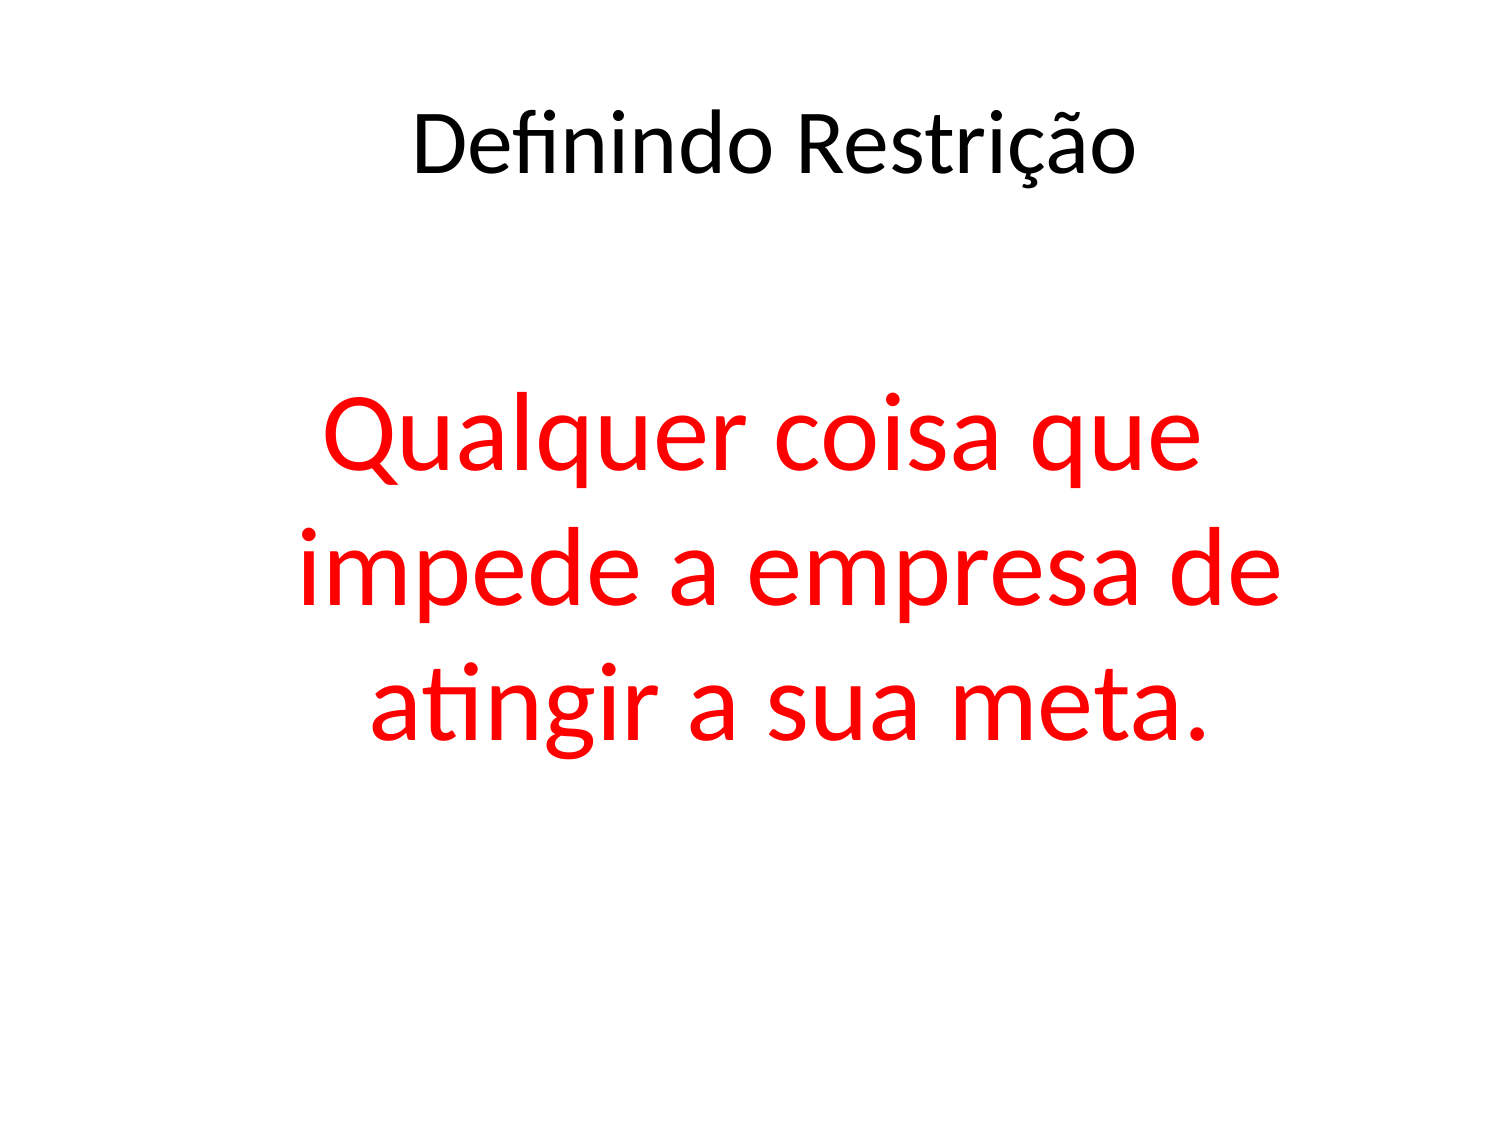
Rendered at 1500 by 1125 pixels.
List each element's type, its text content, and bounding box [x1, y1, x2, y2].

text_box Qualquer coisa que impede a empresa de atingir a sua meta. [124, 350, 1400, 750]
text_box Definindo Restrição [137, 75, 1413, 263]
